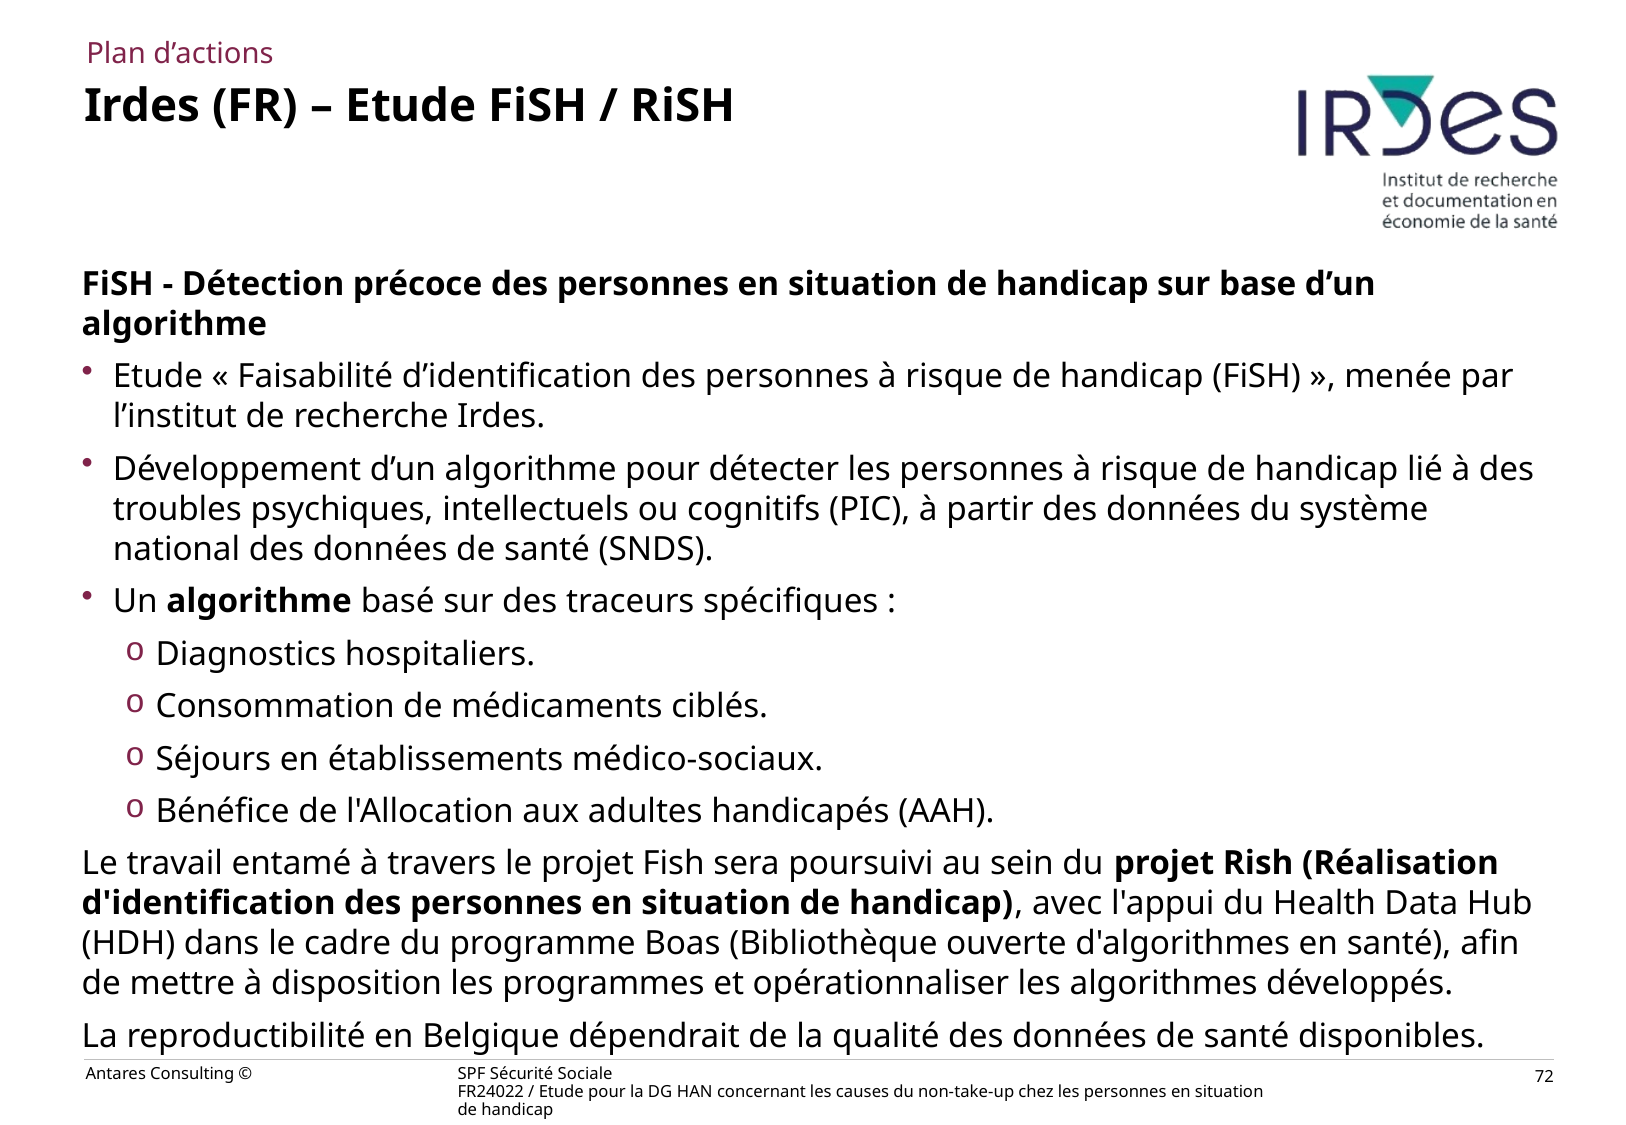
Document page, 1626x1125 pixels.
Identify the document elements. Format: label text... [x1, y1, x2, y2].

text_box FiSH - Détection précoce des personnes en situation de handicap sur base d’un algorithme Etude « Faisabilité d’identification des personnes à risque de handicap (FiSH) », menée par l’institut de recherche Irdes. Développement d’un algorithme pour détecter les personnes à risque de handicap lié à des troubles psychiques, intellectuels ou cognitifs (PIC), à partir des données du système national des données de santé (SNDS). Un algorithme basé sur des traceurs spécifiques : Diagnostics hospitaliers. Consommation de médicaments ciblés. Séjours en établissements médico-sociaux. Bénéfice de l'Allocation aux adultes handicapés (AAH). Le travail entamé à travers le projet Fish sera poursuivi au sein du projet Rish (Réalisation d'identification des personnes en situation de handicap), avec l'appui du Health Data Hub (HDH) dans le cadre du programme Boas (Bibliothèque ouverte d'algorithmes en santé), afin de mettre à disposition les programmes et opérationnaliser les algorithmes développés. La reproductibilité en Belgique dépendrait de la qualité des données de santé disponibles. [81, 262, 1553, 1054]
title Irdes (FR) – Etude FiSH / RiSH [84, 82, 1275, 229]
picture [1275, 0, 1581, 305]
text_box Plan d’actions [86, 38, 1275, 70]
